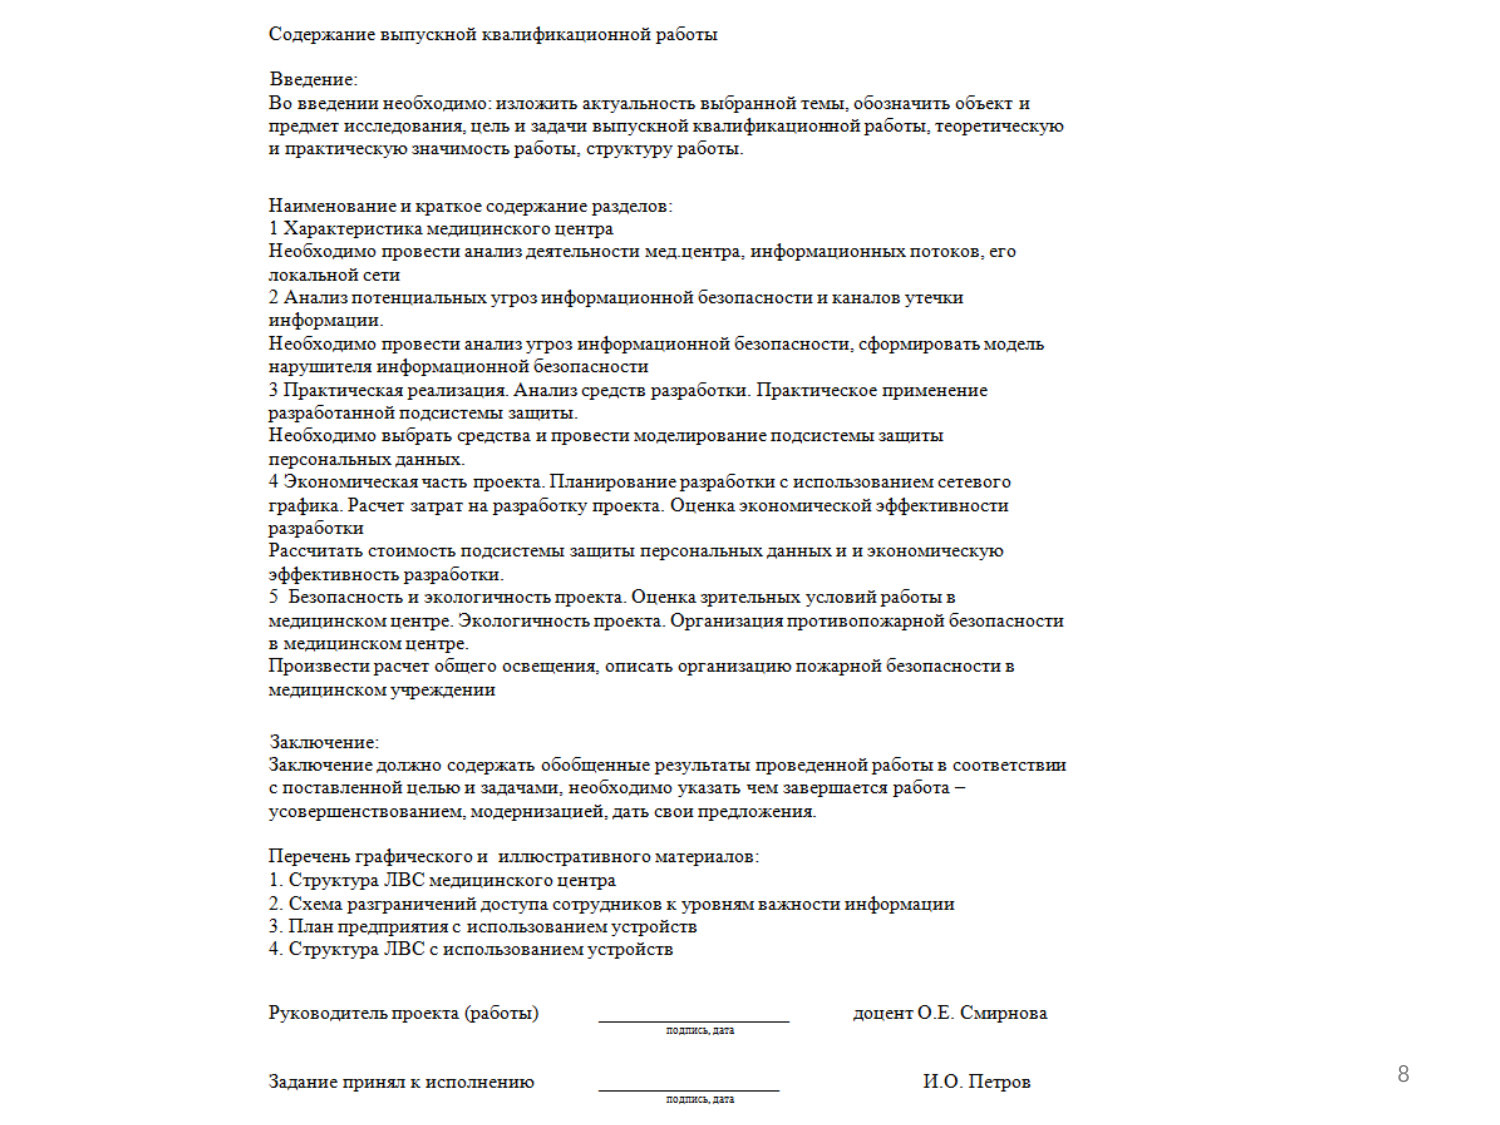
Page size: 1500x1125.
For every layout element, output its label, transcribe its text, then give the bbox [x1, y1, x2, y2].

picture [260, 18, 1117, 1118]
slide_number 8 [1121, 1042, 1425, 1103]
